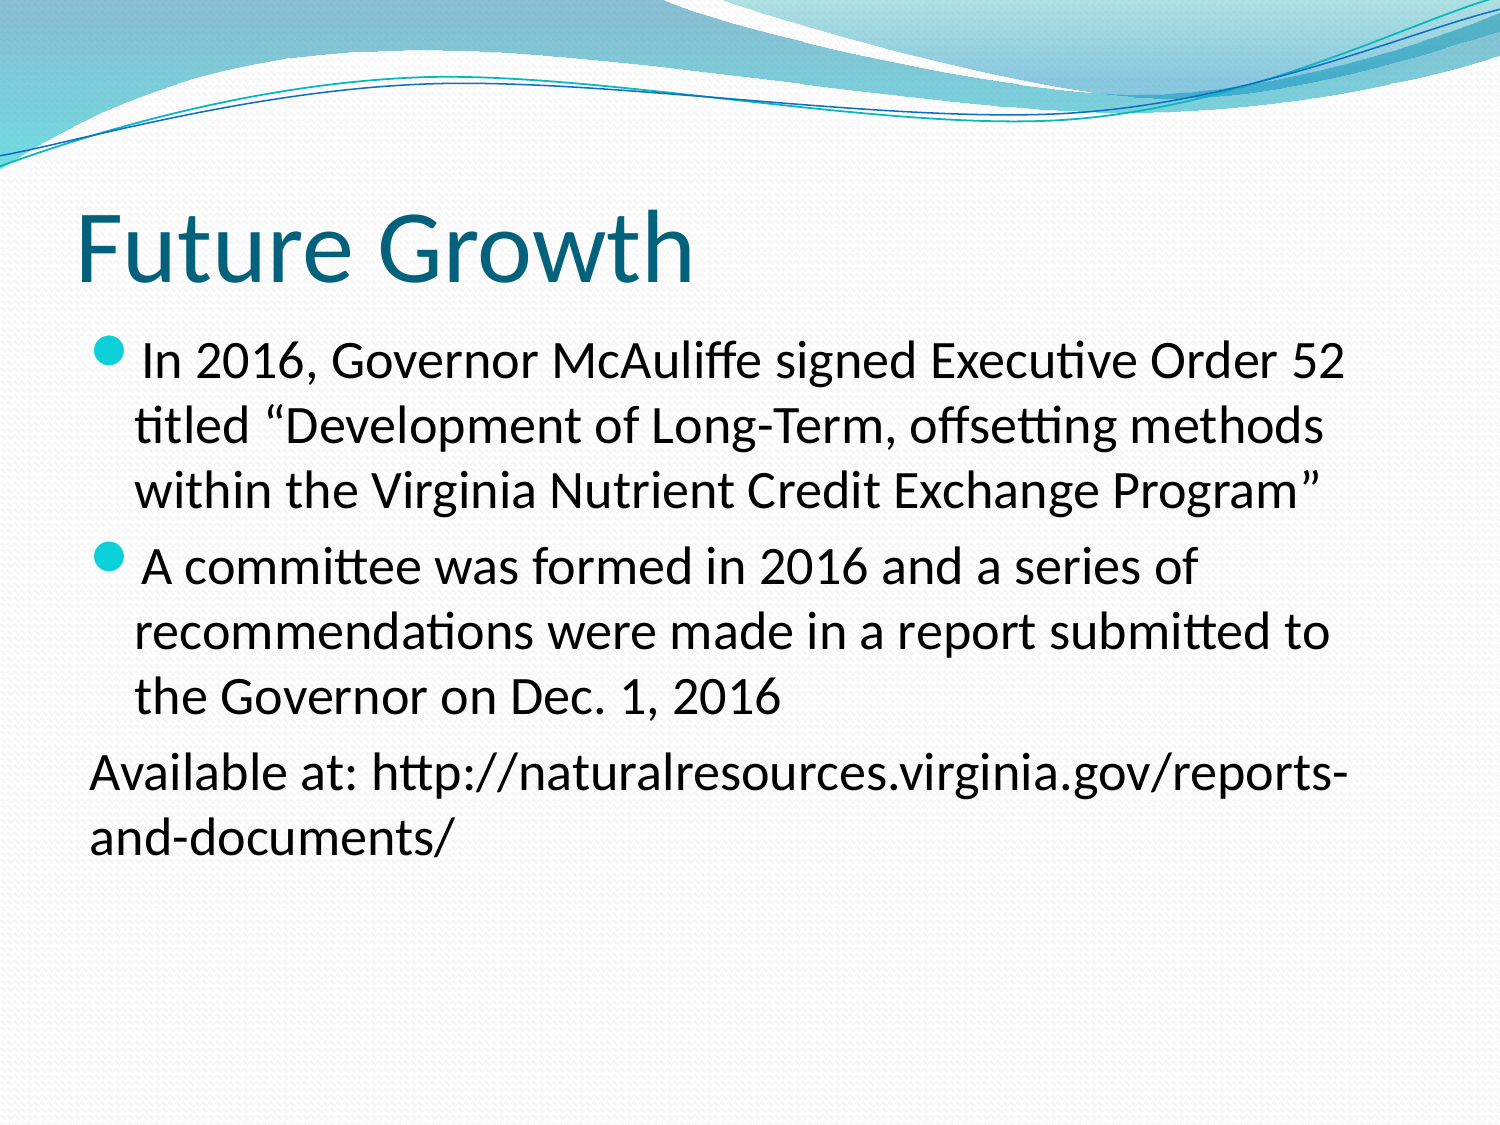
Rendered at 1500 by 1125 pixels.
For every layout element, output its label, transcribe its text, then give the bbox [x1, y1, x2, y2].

title Future Growth [75, 115, 1425, 303]
list In 2016, Governor McAuliffe signed Executive Order 52 titled “Development of Long-Term, offsetting methods within the Virginia Nutrient Credit Exchange Program” A committee was formed in 2016 and a series of recommendations were made in a report submitted to the Governor on Dec. 1, 2016 Available at: http://naturalresources.virginia.gov/reports-and-documents/ [75, 317, 1425, 1038]
